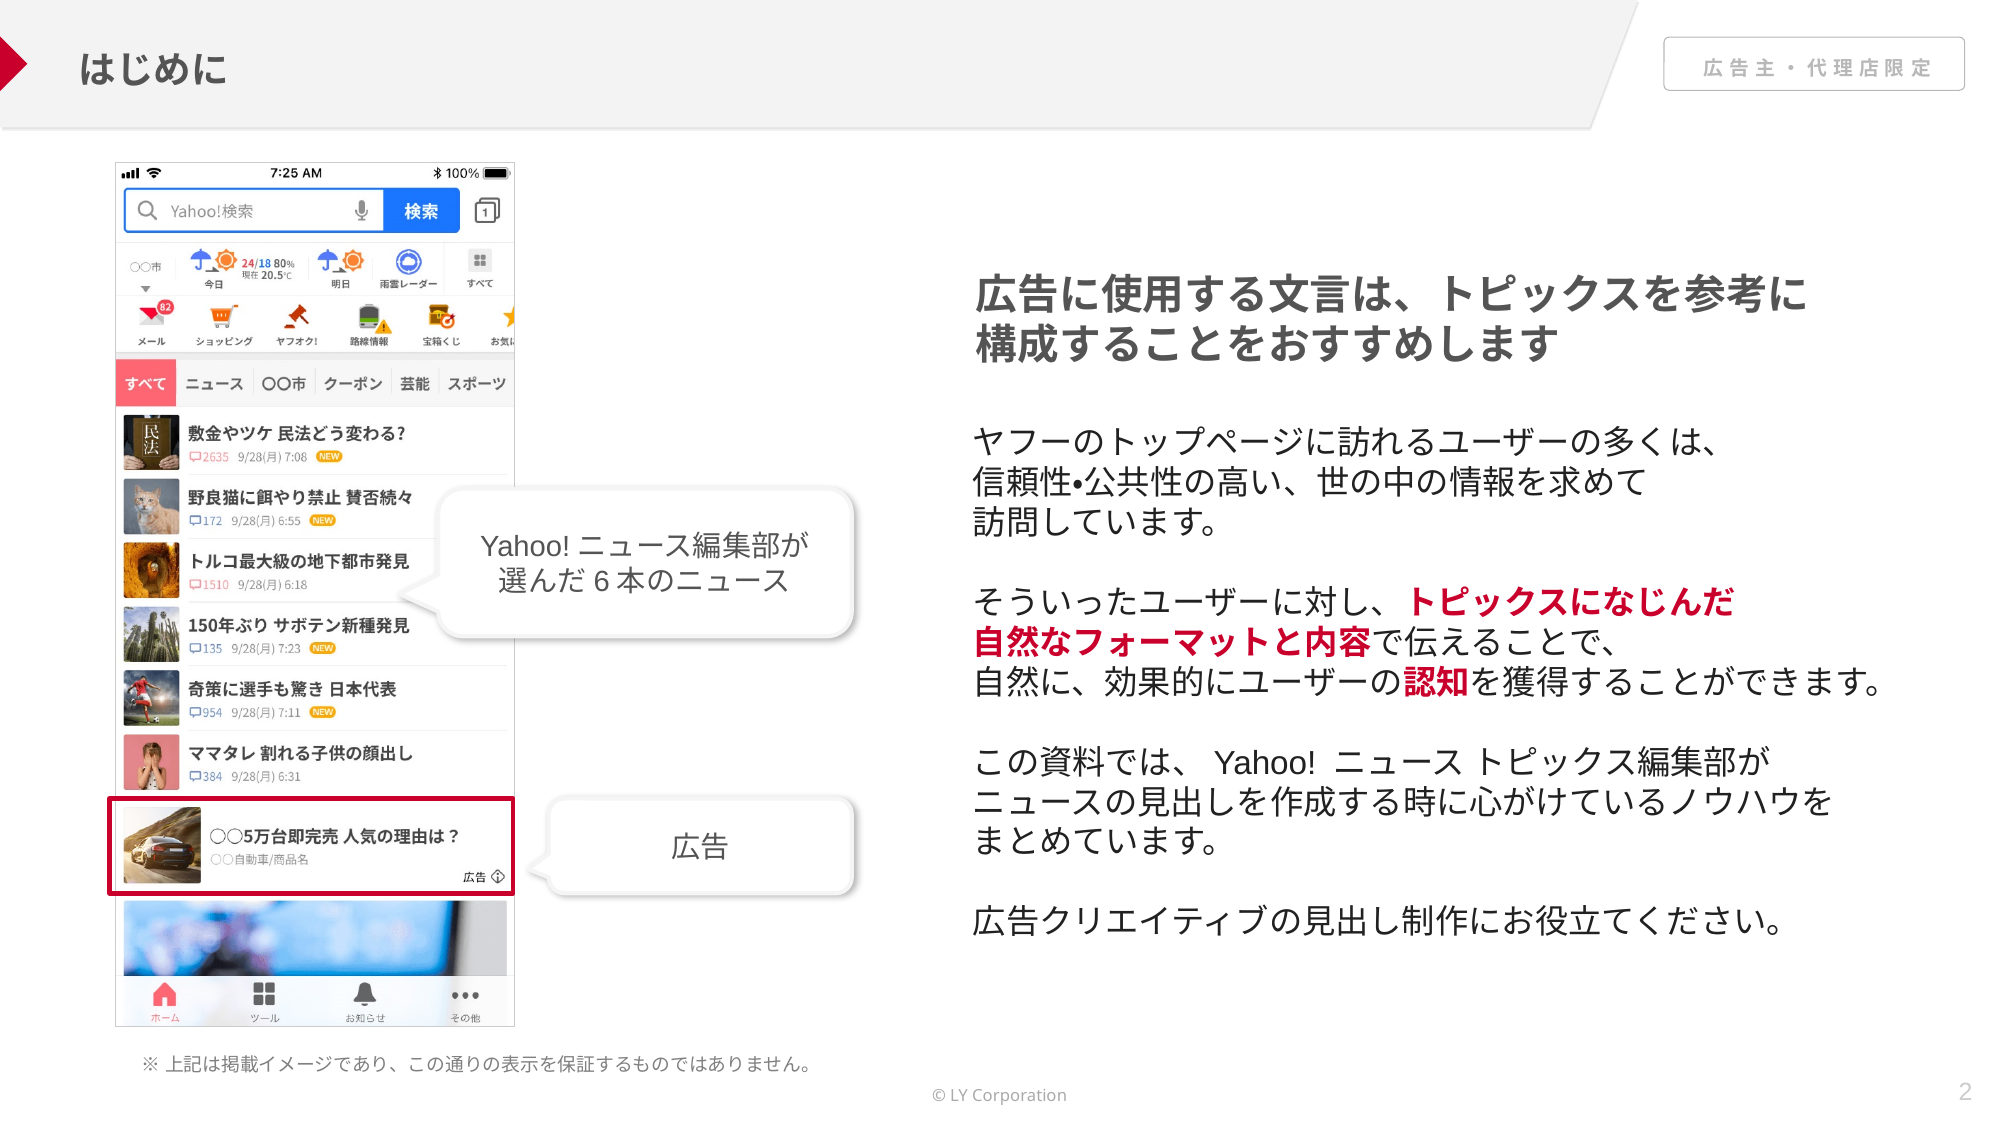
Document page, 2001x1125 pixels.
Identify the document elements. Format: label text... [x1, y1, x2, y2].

text_box 広告 [526, 796, 854, 896]
text_box ヤフーのトップページに訪れるユーザーの多くは、 信頼性・公共性の高い、世の中の情報を求めて 訪問しています。 そういったユーザーに対し、トピックスになじんだ 自然なフォーマットと内容で伝えることで、 自然に、効果的にユーザーの認知を獲得することができます。 この資料では、Yahoo! ニュース トピックス編集部が ニュースの見出しを作成する時に心がけているノウハウを まとめています。 広告クリエイティブの見出し制作にお役立てください。 [958, 414, 1947, 948]
text_box ※上記は掲載イメージであり、この通りの表示を保証するものではありません。 [109, 1045, 852, 1084]
list はじめに [78, 41, 1497, 97]
picture [115, 162, 515, 1028]
text_box Yahoo!ニュース編集部が 選んだ6本のニュース [519, 486, 854, 639]
text_box 広告に使用する文言は、トピックスを参考に 構成することをおすすめします [958, 252, 1947, 379]
